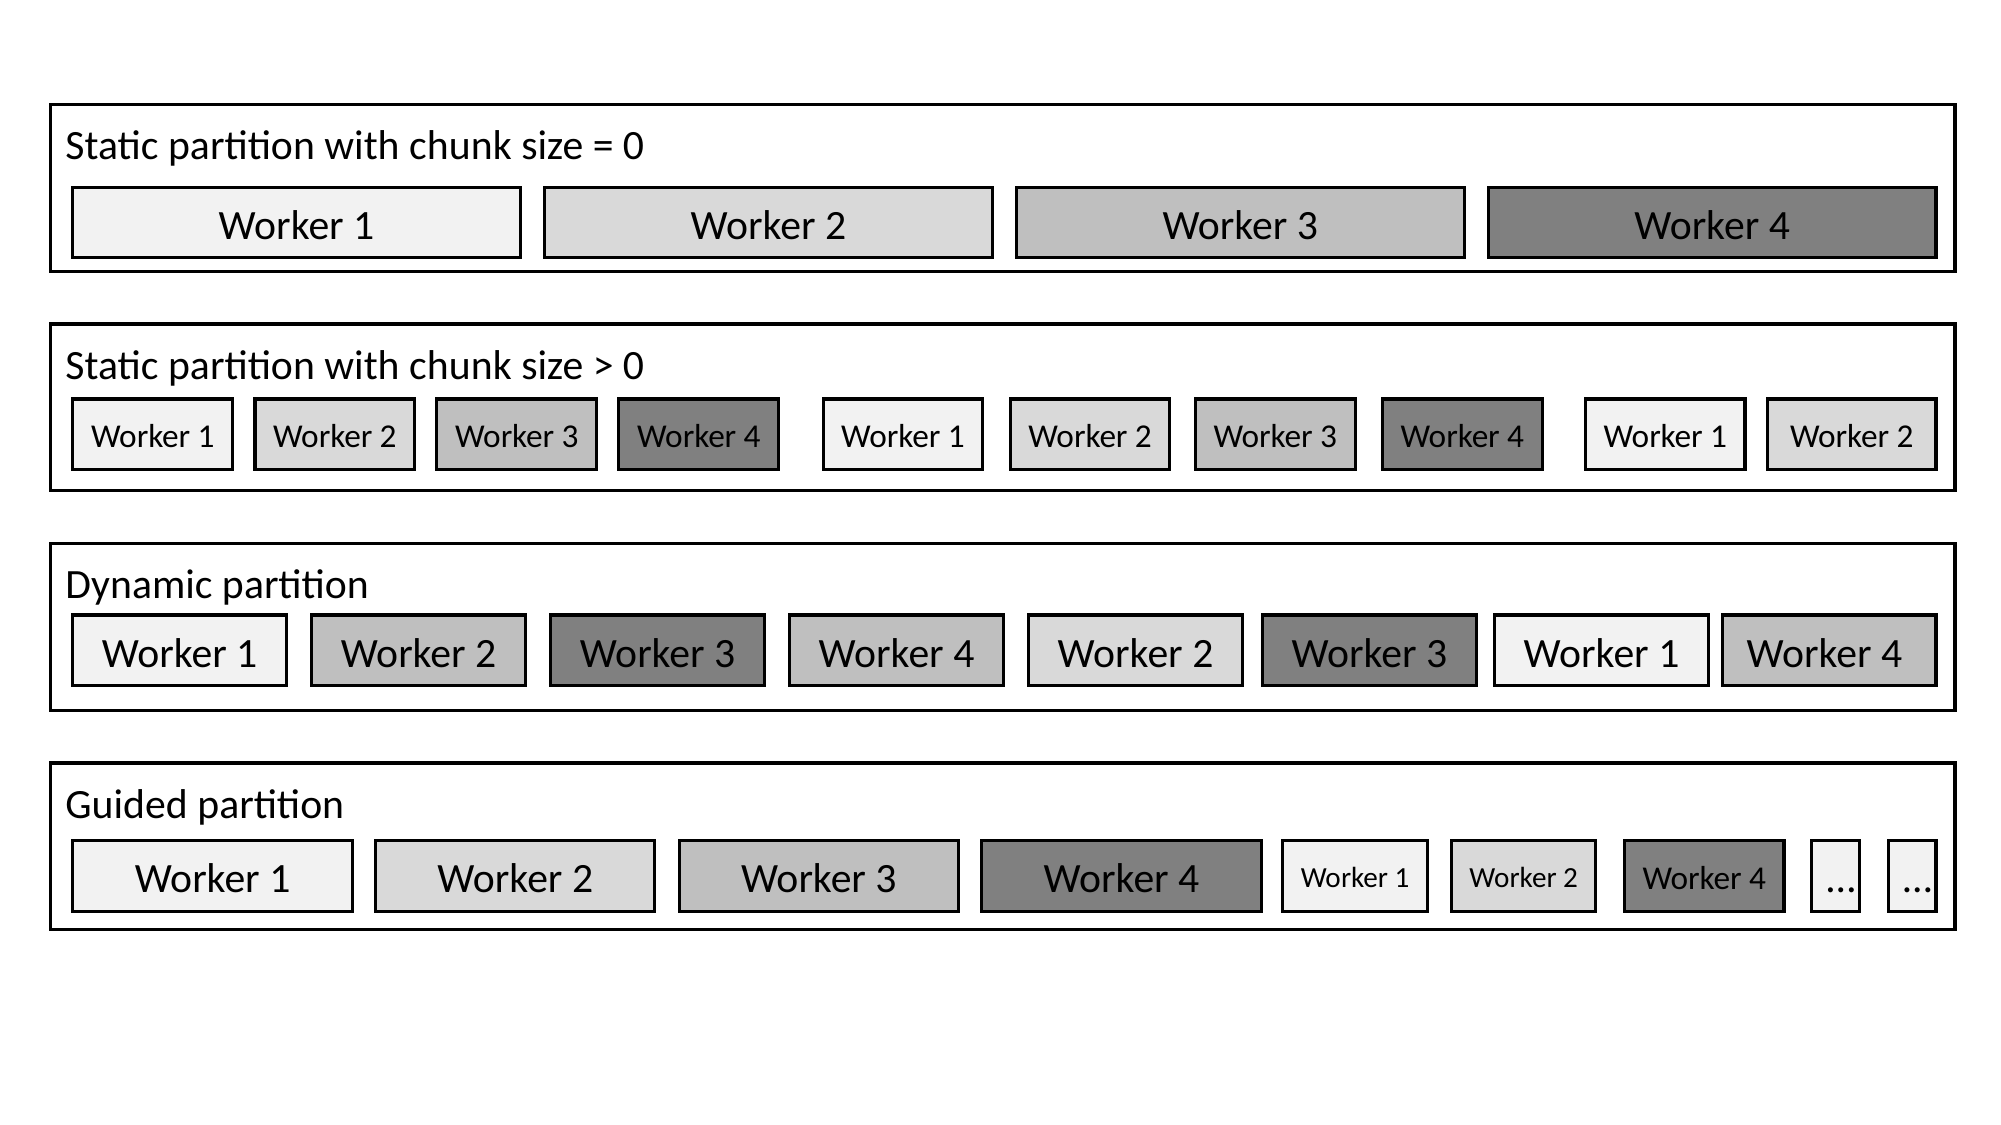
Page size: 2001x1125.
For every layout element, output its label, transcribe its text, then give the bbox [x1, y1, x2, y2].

text_box Static partition with chunk size > 0 [50, 323, 1956, 492]
text_box Worker 4 [618, 398, 780, 471]
text_box Worker 3 [1016, 186, 1465, 259]
text_box Worker 1 [822, 398, 984, 471]
text_box … [1811, 839, 1861, 912]
text_box Worker 2 [254, 398, 416, 471]
text_box Worker 3 [1194, 398, 1356, 471]
text_box Worker 4 [1382, 398, 1543, 471]
text_box Worker 2 [544, 186, 993, 259]
text_box Worker 2 [1009, 398, 1171, 471]
text_box Worker 1 [1584, 398, 1746, 471]
text_box Dynamic partition [50, 543, 1956, 711]
text_box Worker 1 [72, 186, 521, 259]
text_box Static partition with chunk size = 0 [50, 103, 1956, 272]
text_box Worker 2 [1766, 398, 1937, 471]
text_box Worker 3 [436, 398, 598, 471]
text_box Worker 1 [72, 398, 234, 471]
text_box Guided partition [50, 762, 1956, 931]
text_box Worker 4 [1488, 186, 1937, 259]
